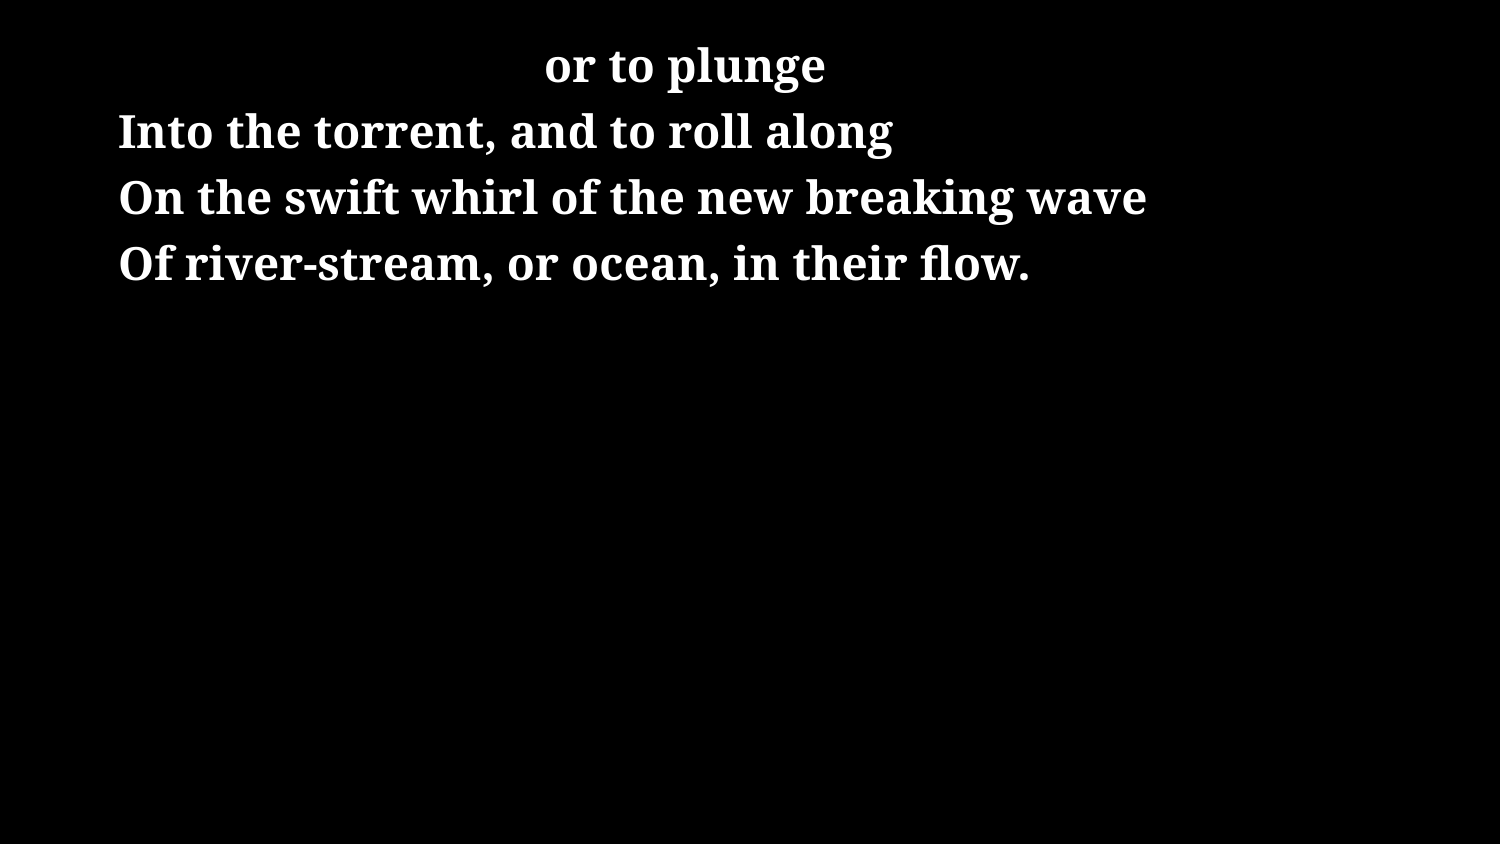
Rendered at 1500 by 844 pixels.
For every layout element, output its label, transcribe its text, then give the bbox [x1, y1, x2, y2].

title or to plunge Into the torrent, and to roll along On the swift whirl of the new breaking wave Of river-stream, or ocean, in their flow. [103, 17, 1397, 299]
